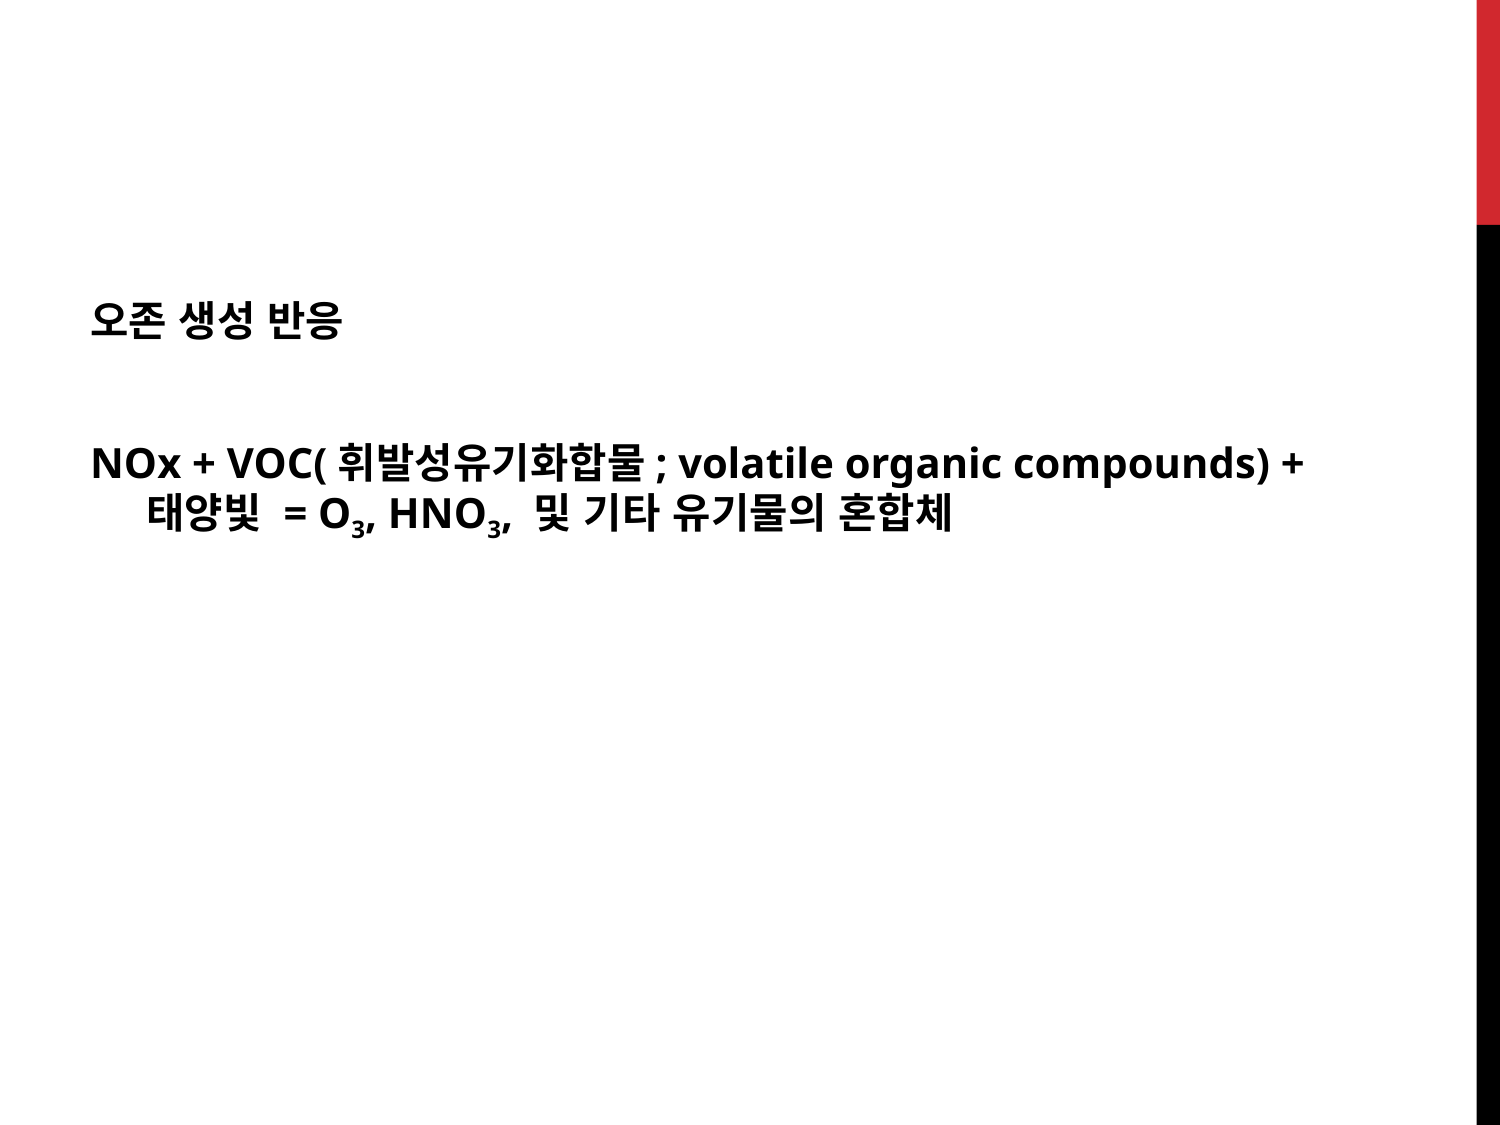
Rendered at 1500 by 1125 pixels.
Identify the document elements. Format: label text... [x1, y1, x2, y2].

list 오존 생성 반응 NOx + VOC(휘발성유기화합물; volatile organic compounds) + 태양빛 = O3, HNO3, 및 기타 유기물의 혼합체 [75, 287, 1325, 1005]
